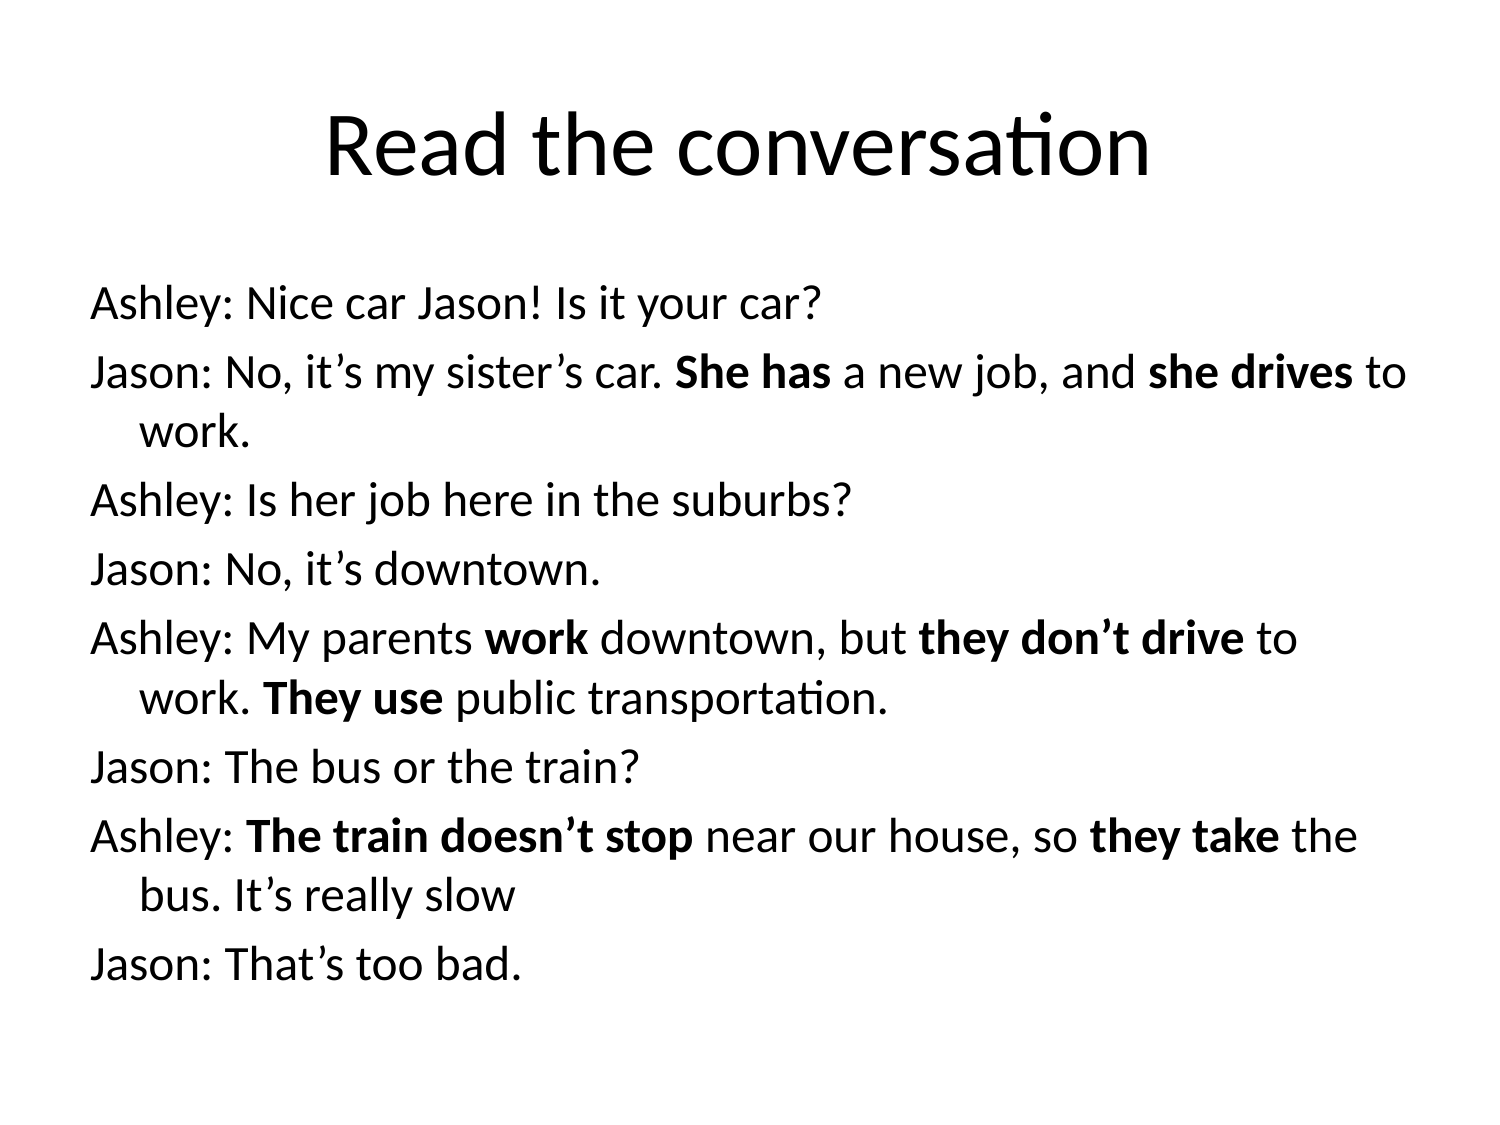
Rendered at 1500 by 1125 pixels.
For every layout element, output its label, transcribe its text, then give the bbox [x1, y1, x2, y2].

list Ashley: Nice car Jason! Is it your car? Jason: No, it’s my sister’s car. She has a new job, and she drives to work. Ashley: Is her job here in the suburbs? Jason: No, it’s downtown. Ashley: My parents work downtown, but they don’t drive to work. They use public transportation. Jason: The bus or the train? Ashley: The train doesn’t stop near our house, so they take the bus. It’s really slow Jason: That’s too bad. [75, 262, 1425, 1005]
title Read the conversation [75, 45, 1425, 233]
